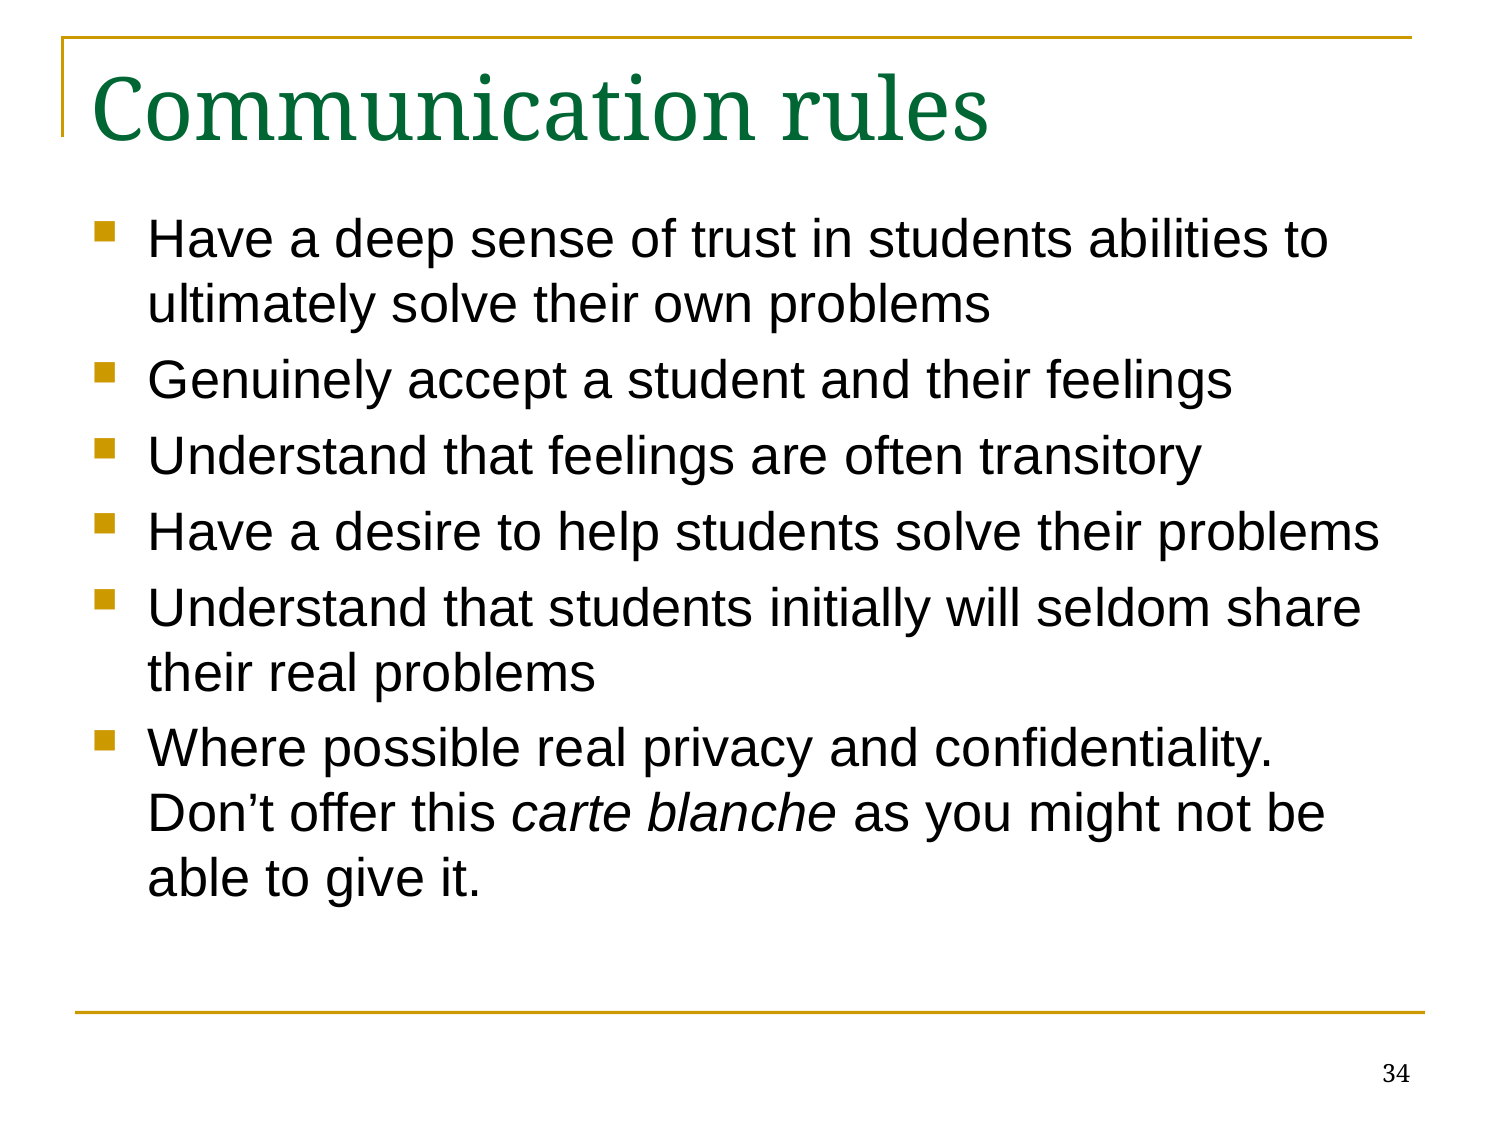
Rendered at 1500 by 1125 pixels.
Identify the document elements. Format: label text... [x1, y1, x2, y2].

list Have a deep sense of trust in students abilities to ultimately solve their own problems Genuinely accept a student and their feelings Understand that feelings are often transitory Have a desire to help students solve their problems Understand that students initially will seldom share their real problems Where possible real privacy and confidentiality. Don’t offer this carte blanche as you might not be able to give it. [76, 196, 1427, 940]
slide_number 34 [1074, 1023, 1426, 1100]
title Communication rules [74, 45, 1426, 233]
